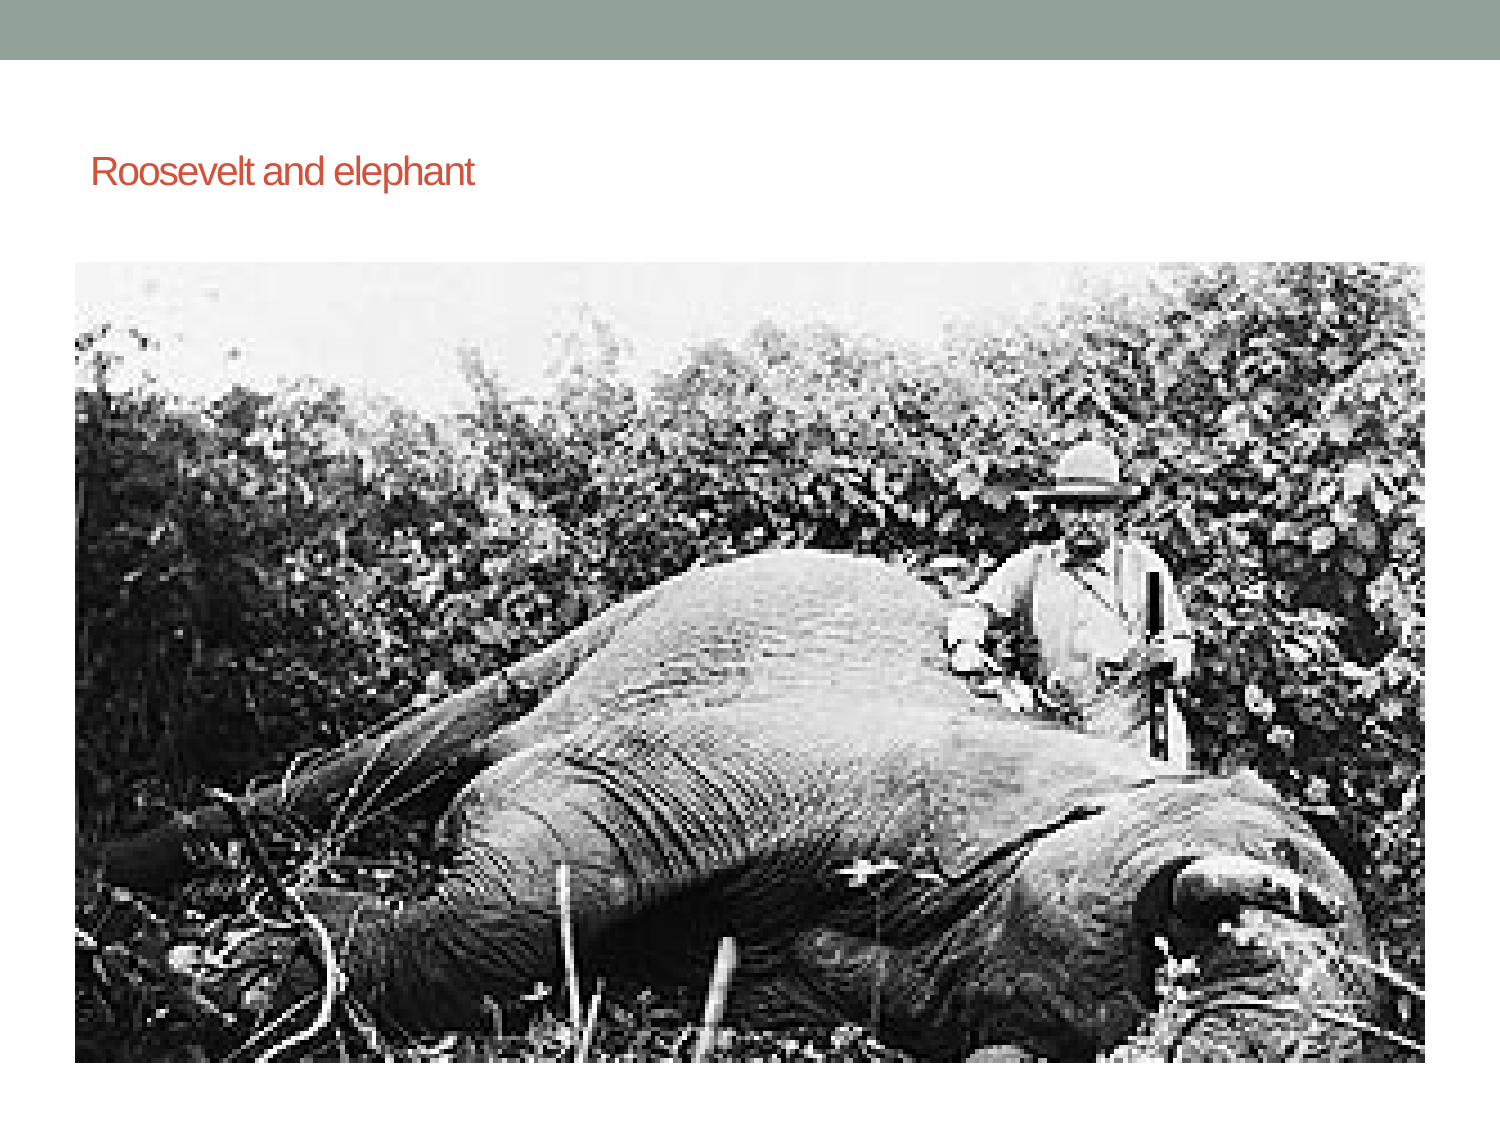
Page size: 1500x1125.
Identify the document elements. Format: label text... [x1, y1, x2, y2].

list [74, 262, 1426, 1063]
title Roosevelt and elephant [75, 87, 1425, 250]
